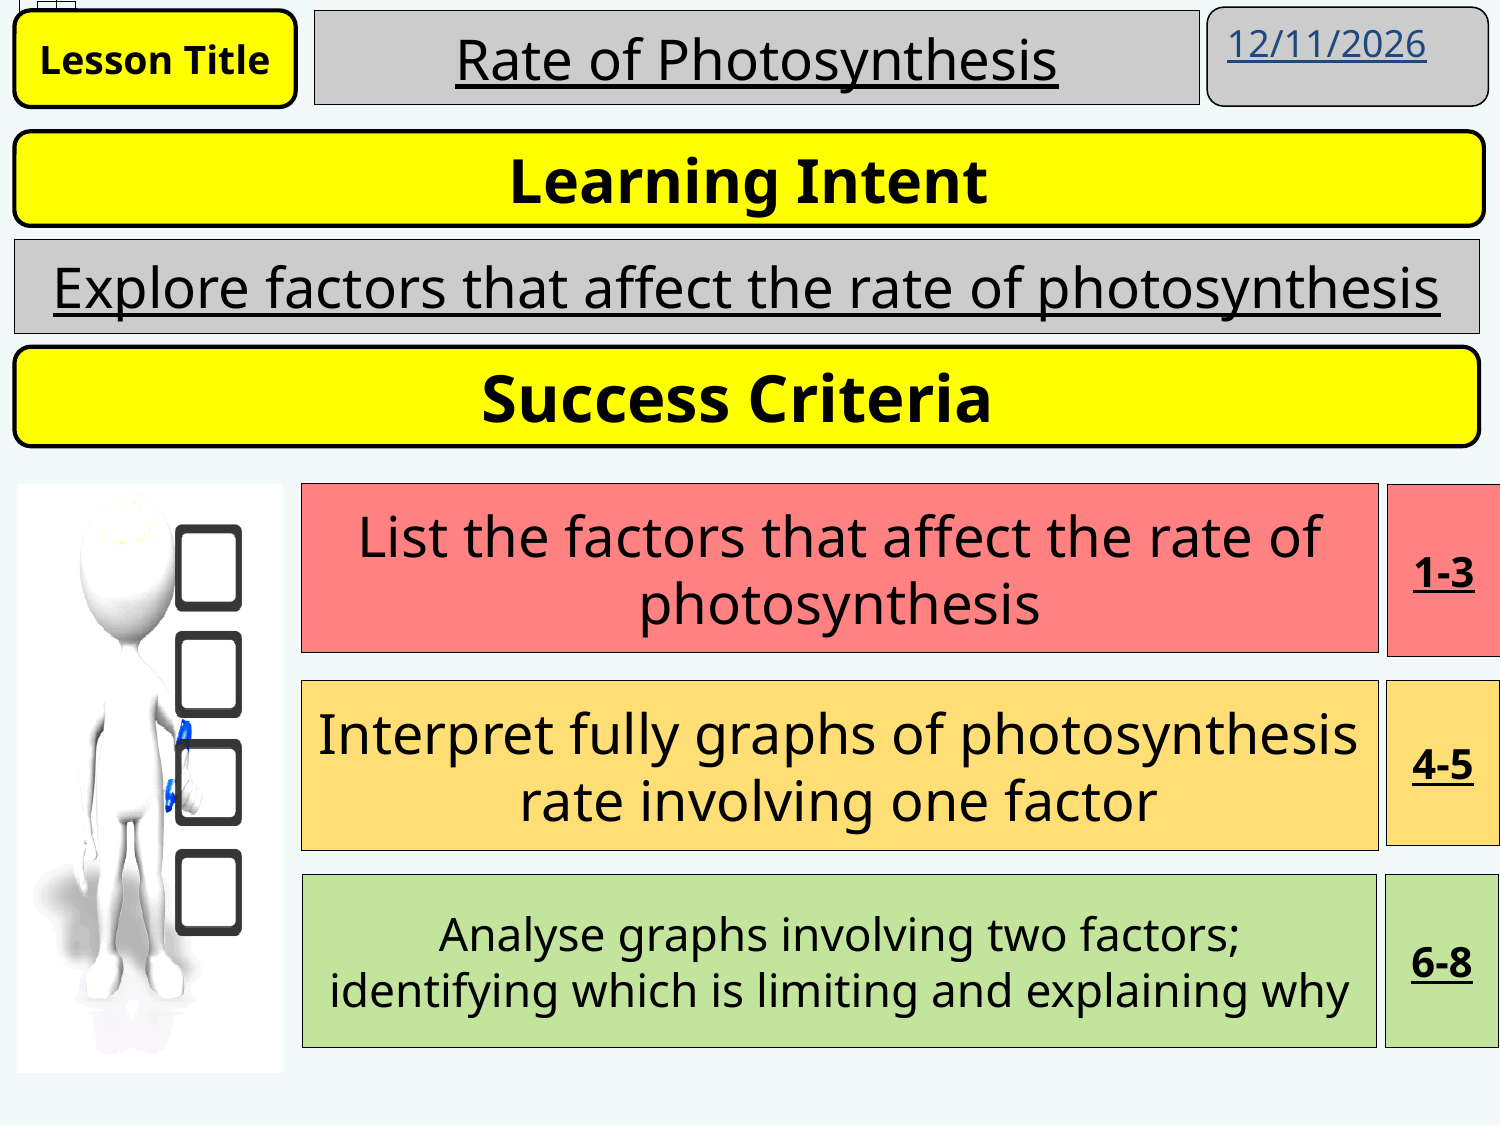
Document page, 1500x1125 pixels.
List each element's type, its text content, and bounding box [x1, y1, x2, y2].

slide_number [1206, 6, 1490, 107]
list 6-8 [1385, 874, 1499, 1048]
list Rate of Photosynthesis [314, 10, 1200, 105]
list List the factors that affect the rate of photosynthesis [301, 483, 1379, 653]
list Interpret fully graphs of photosynthesis rate involving one factor [301, 680, 1379, 851]
picture [17, 484, 283, 1073]
list 1-3 [1387, 484, 1500, 657]
list Analyse graphs involving two factors; identifying which is limiting and explaining why [302, 874, 1377, 1048]
list 4-5 [1386, 680, 1500, 846]
list Explore factors that affect the rate of photosynthesis [14, 239, 1480, 334]
